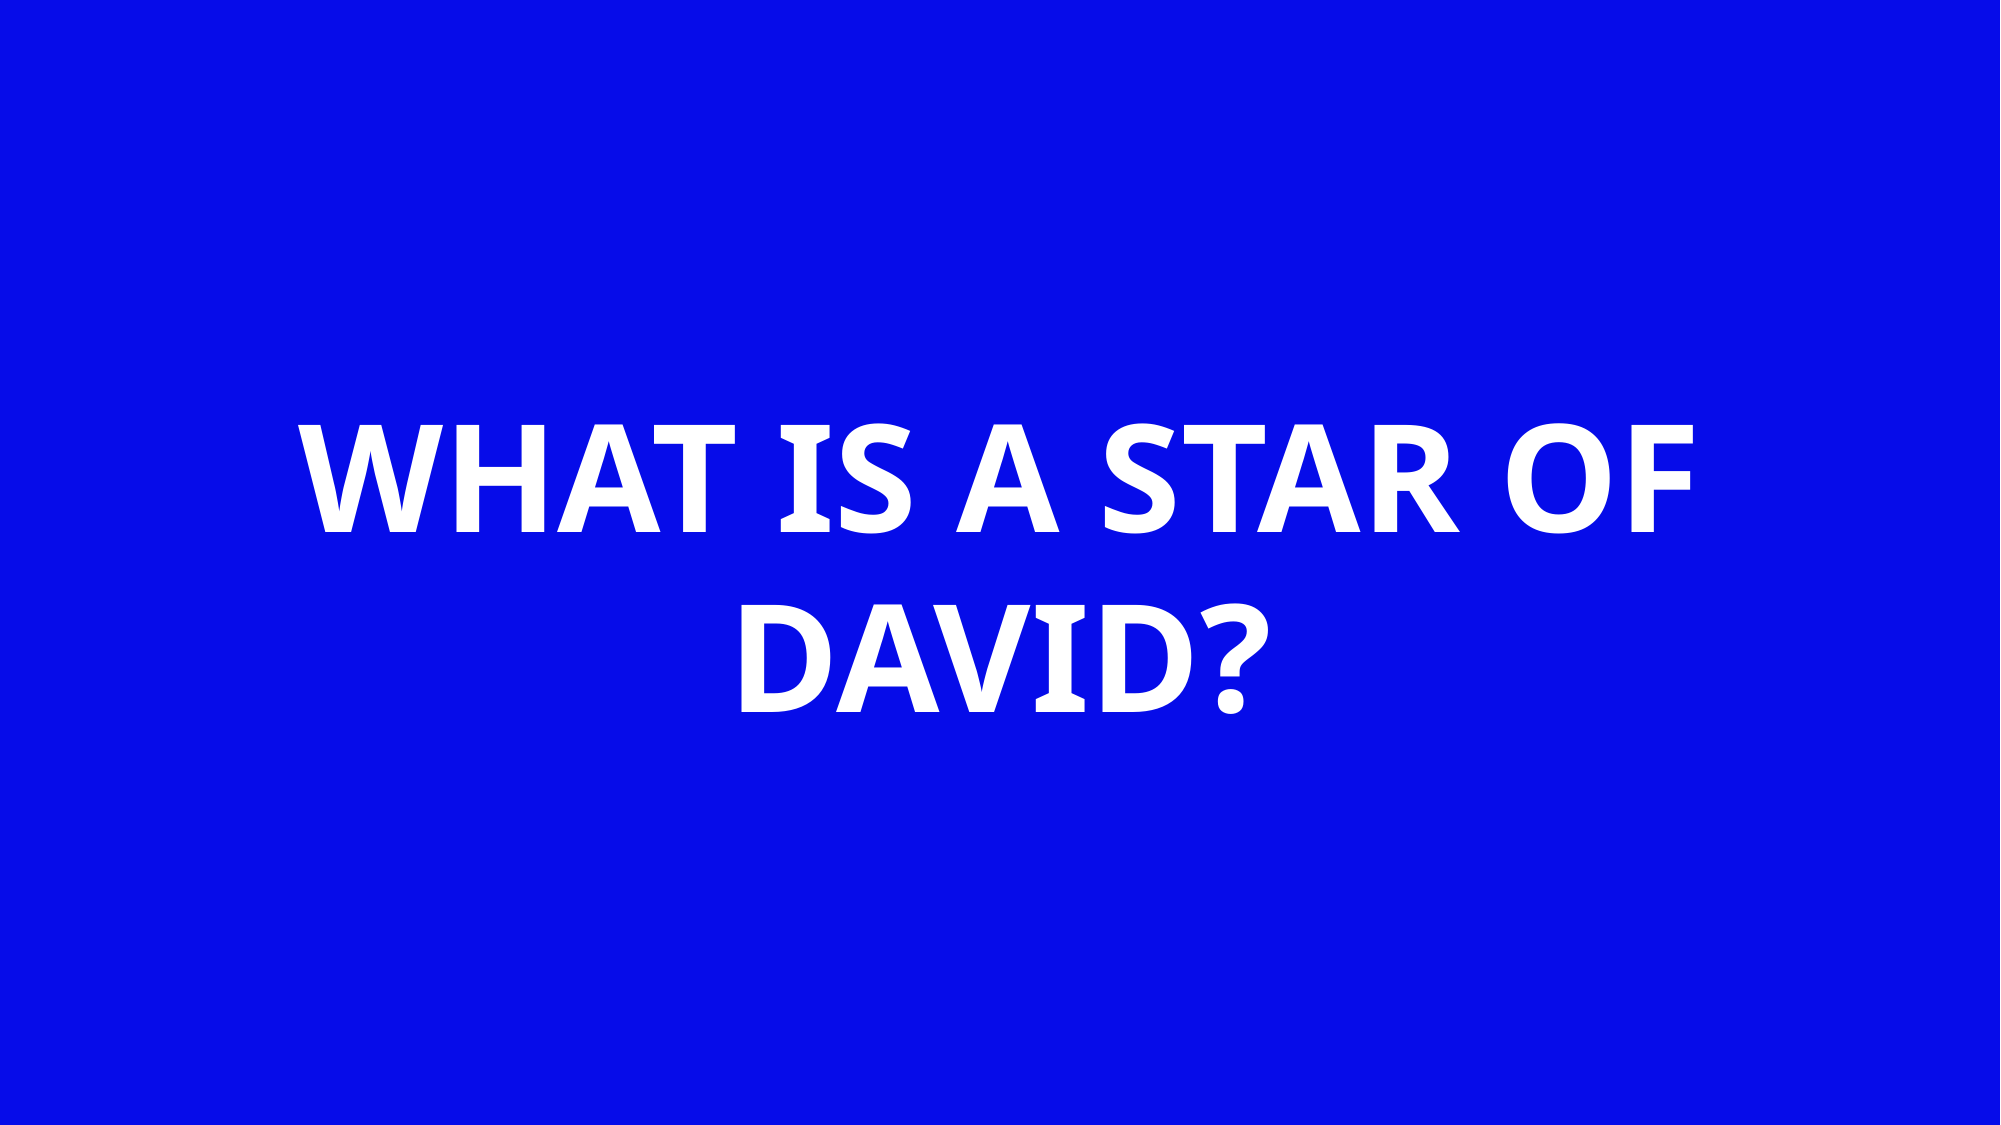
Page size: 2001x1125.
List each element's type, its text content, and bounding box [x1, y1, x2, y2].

text_box WHAT IS A STAR OF DAVID? [0, 0, 2000, 1125]
